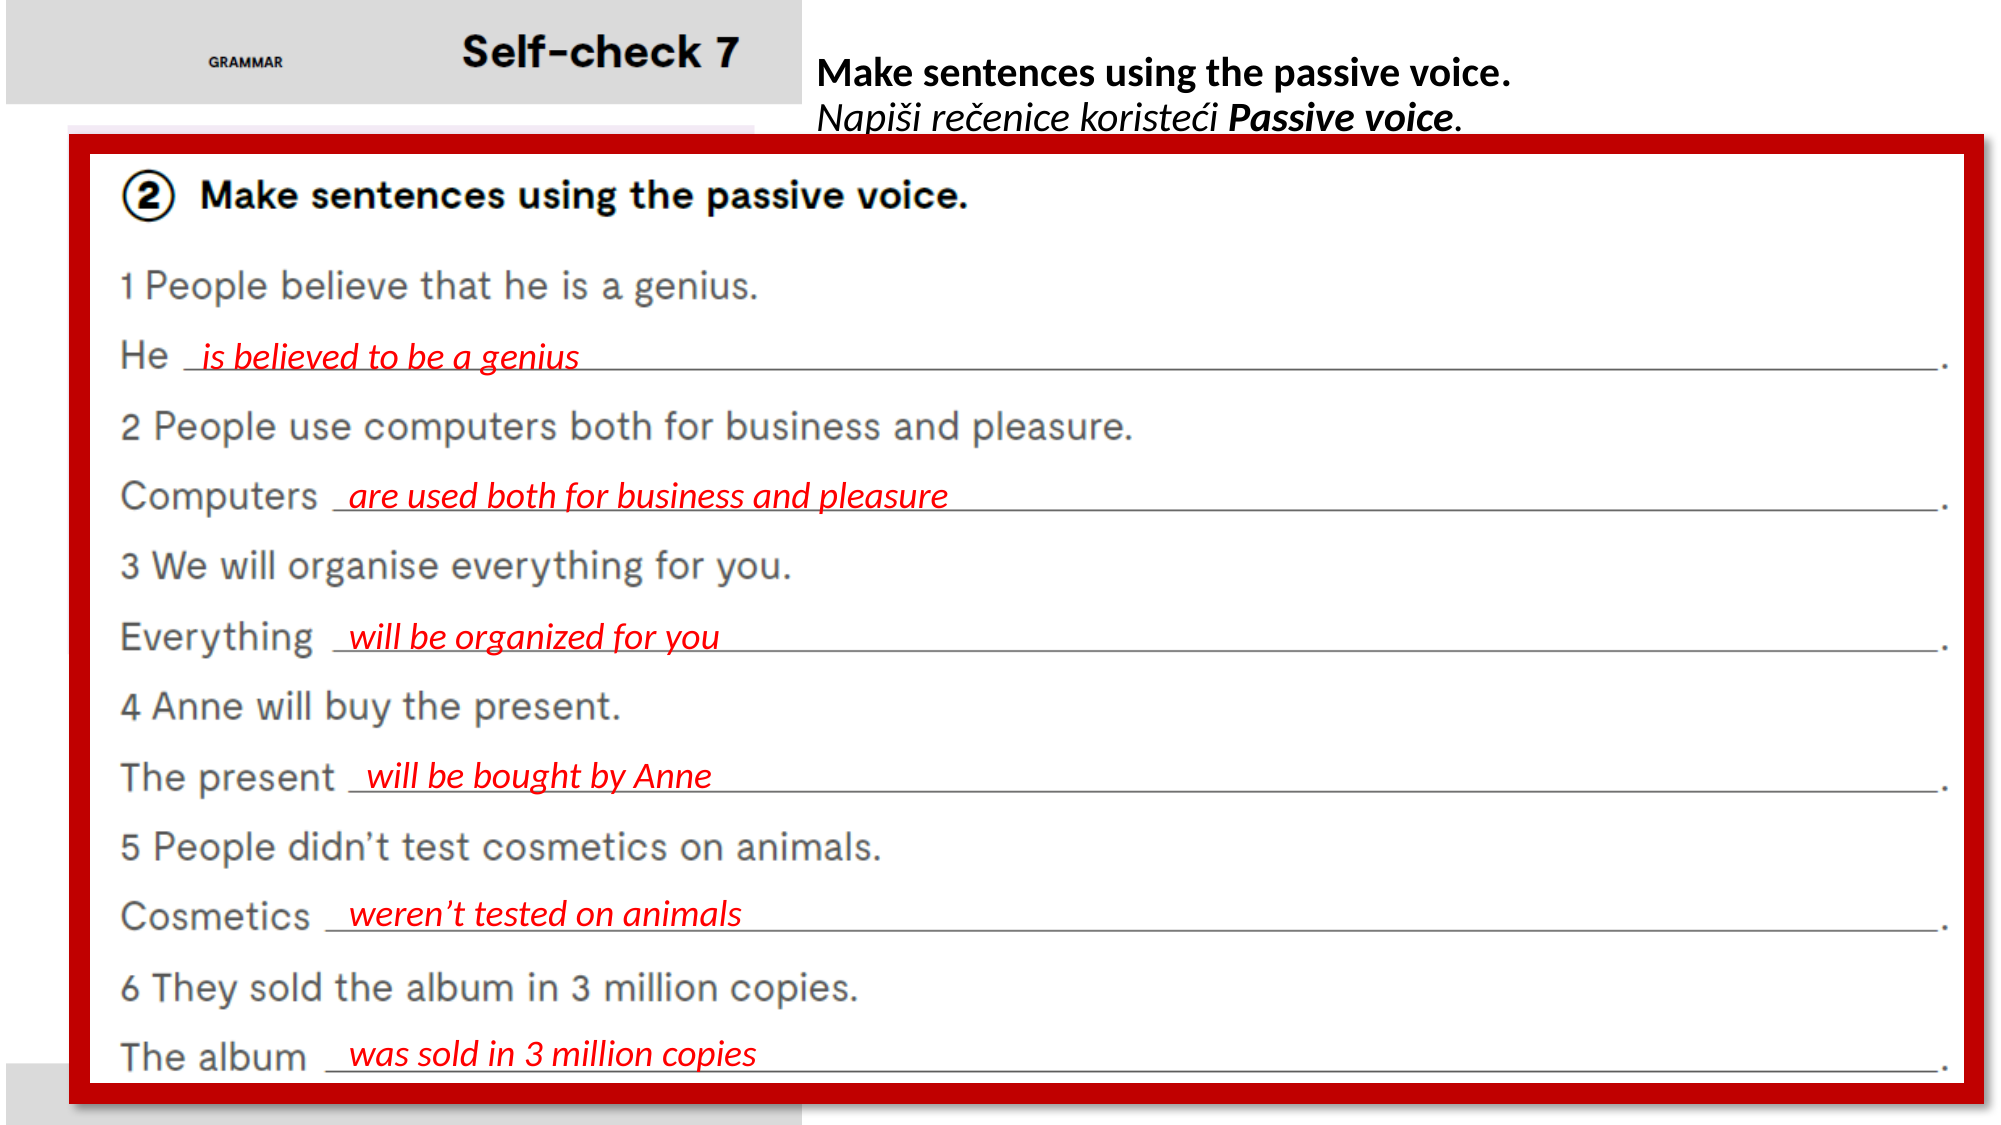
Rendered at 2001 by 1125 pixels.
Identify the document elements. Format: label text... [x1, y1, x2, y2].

text_box Make sentences using the passive voice. Napiši rečenice koristeći Passive voice. [802, 42, 2000, 931]
picture [6, 0, 1964, 1125]
